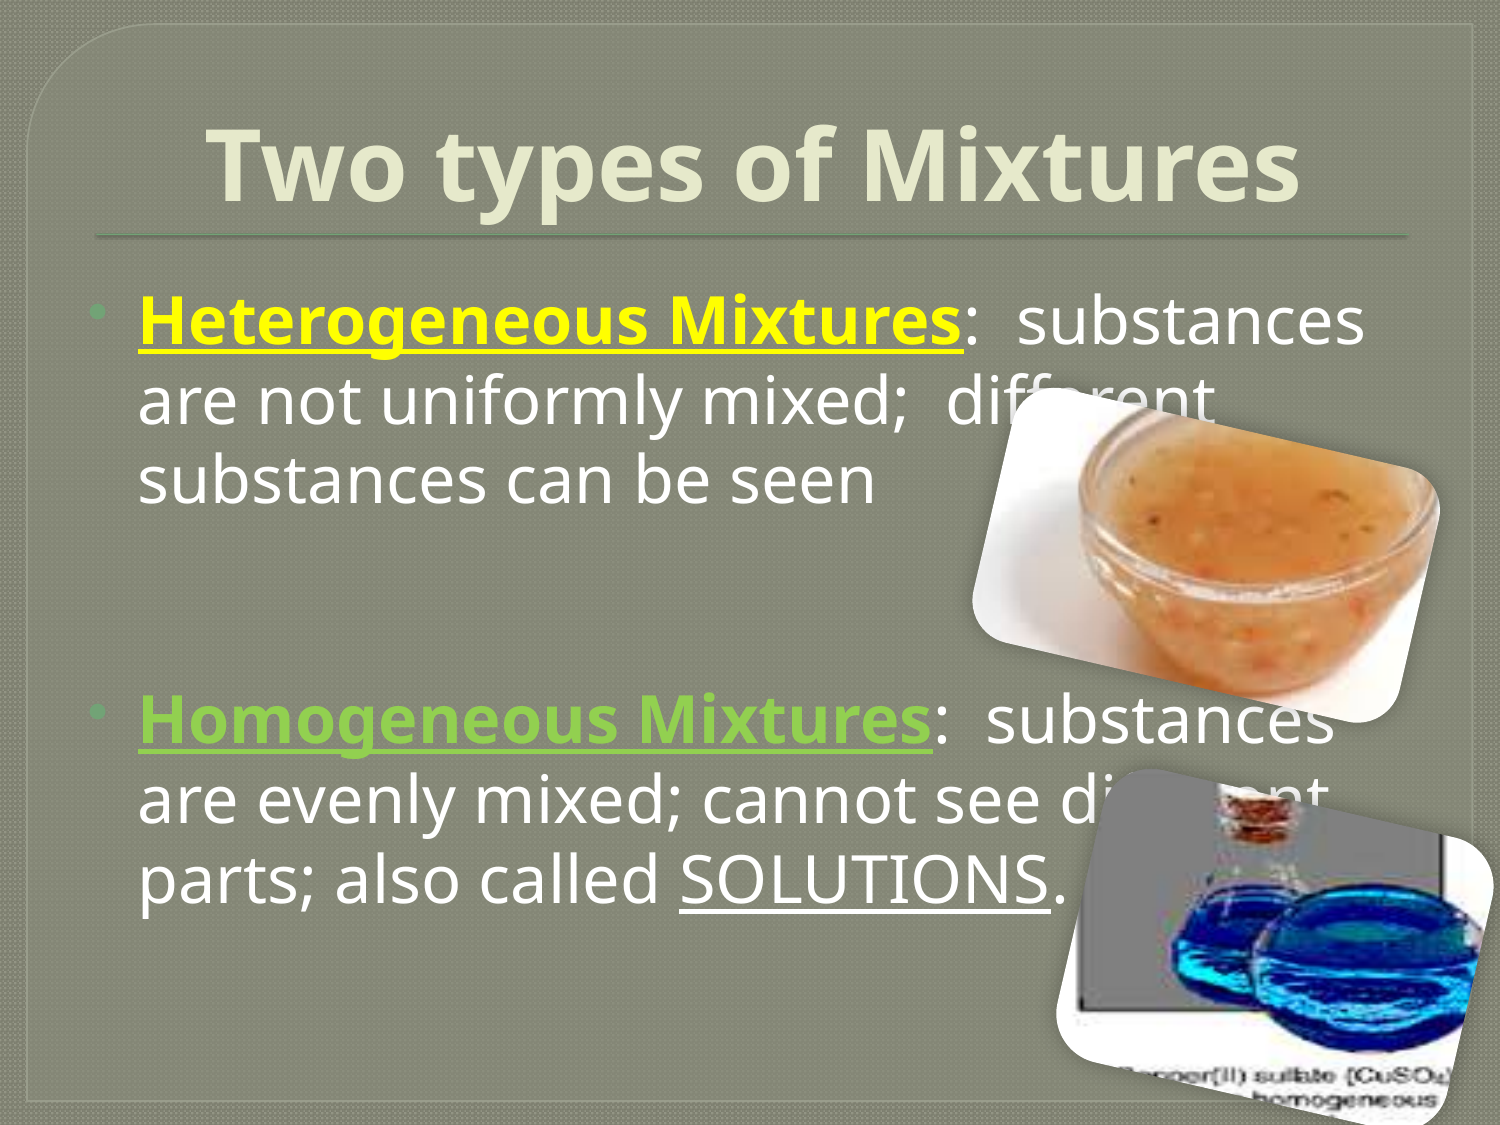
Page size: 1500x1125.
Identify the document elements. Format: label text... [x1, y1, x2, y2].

list Heterogeneous Mixtures: substances are not uniformly mixed; different substances can be seen Homogeneous Mixtures: substances are evenly mixed; cannot see different parts; also called SOLUTIONS. [75, 270, 1425, 1013]
picture [1056, 768, 1494, 1125]
picture [972, 387, 1440, 723]
title Two types of Mixtures [75, 41, 1425, 230]
